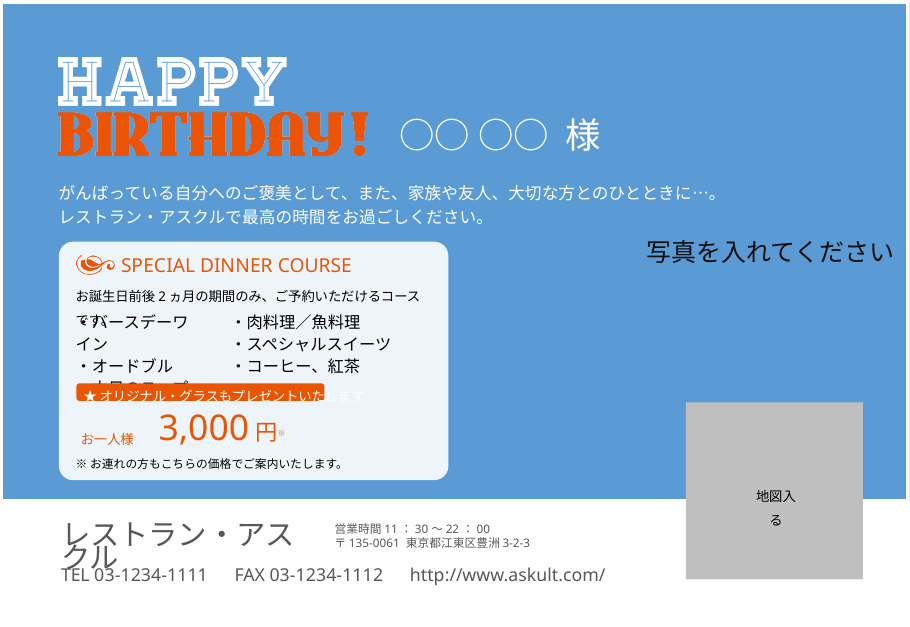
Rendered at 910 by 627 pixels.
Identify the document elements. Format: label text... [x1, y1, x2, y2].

text_box がんばっている自分へのご褒美として、また、家族や友人、大切な方とのひとときに…。 レストラン・アスクルで最高の時間をお過ごしください。 [43, 171, 767, 234]
text_box ・バースデーワイン ・オードブル ・本日のスープ [60, 302, 212, 406]
text_box 地図入る [734, 473, 818, 536]
text_box TEL 03-1234-1111 FAX 03-1234-1112 http://www.askult.com/ [46, 553, 657, 592]
text_box 3,000 円※ [143, 416, 326, 439]
text_box SPECIAL DINNER COURSE [106, 245, 438, 273]
text_box レストラン・アスクル [46, 519, 319, 553]
text_box [57, 240, 450, 482]
text_box [685, 401, 864, 580]
text_box 営業時間11：30〜22：00 〒135-0061 東京都江東区豊洲3-2-3 [319, 514, 685, 557]
text_box お一人様 [66, 416, 143, 439]
text_box ○○ ○○ 様 [384, 124, 638, 163]
text_box ※お連れの方もこちらの価格でご案内いたします。 [60, 439, 443, 479]
picture [58, 57, 368, 156]
text_box ★オリジナル・グラスもプレゼントいたします [68, 372, 450, 412]
text_box 写真を入れてください [0, 0, 910, 503]
text_box ・肉料理／魚料理 ・スペシャルスイーツ ・コーヒー、紅茶 [215, 302, 407, 372]
text_box お誕生日前後2ヵ月の期間のみ、ご予約いただけるコースです。 [60, 273, 443, 336]
picture [76, 255, 115, 275]
